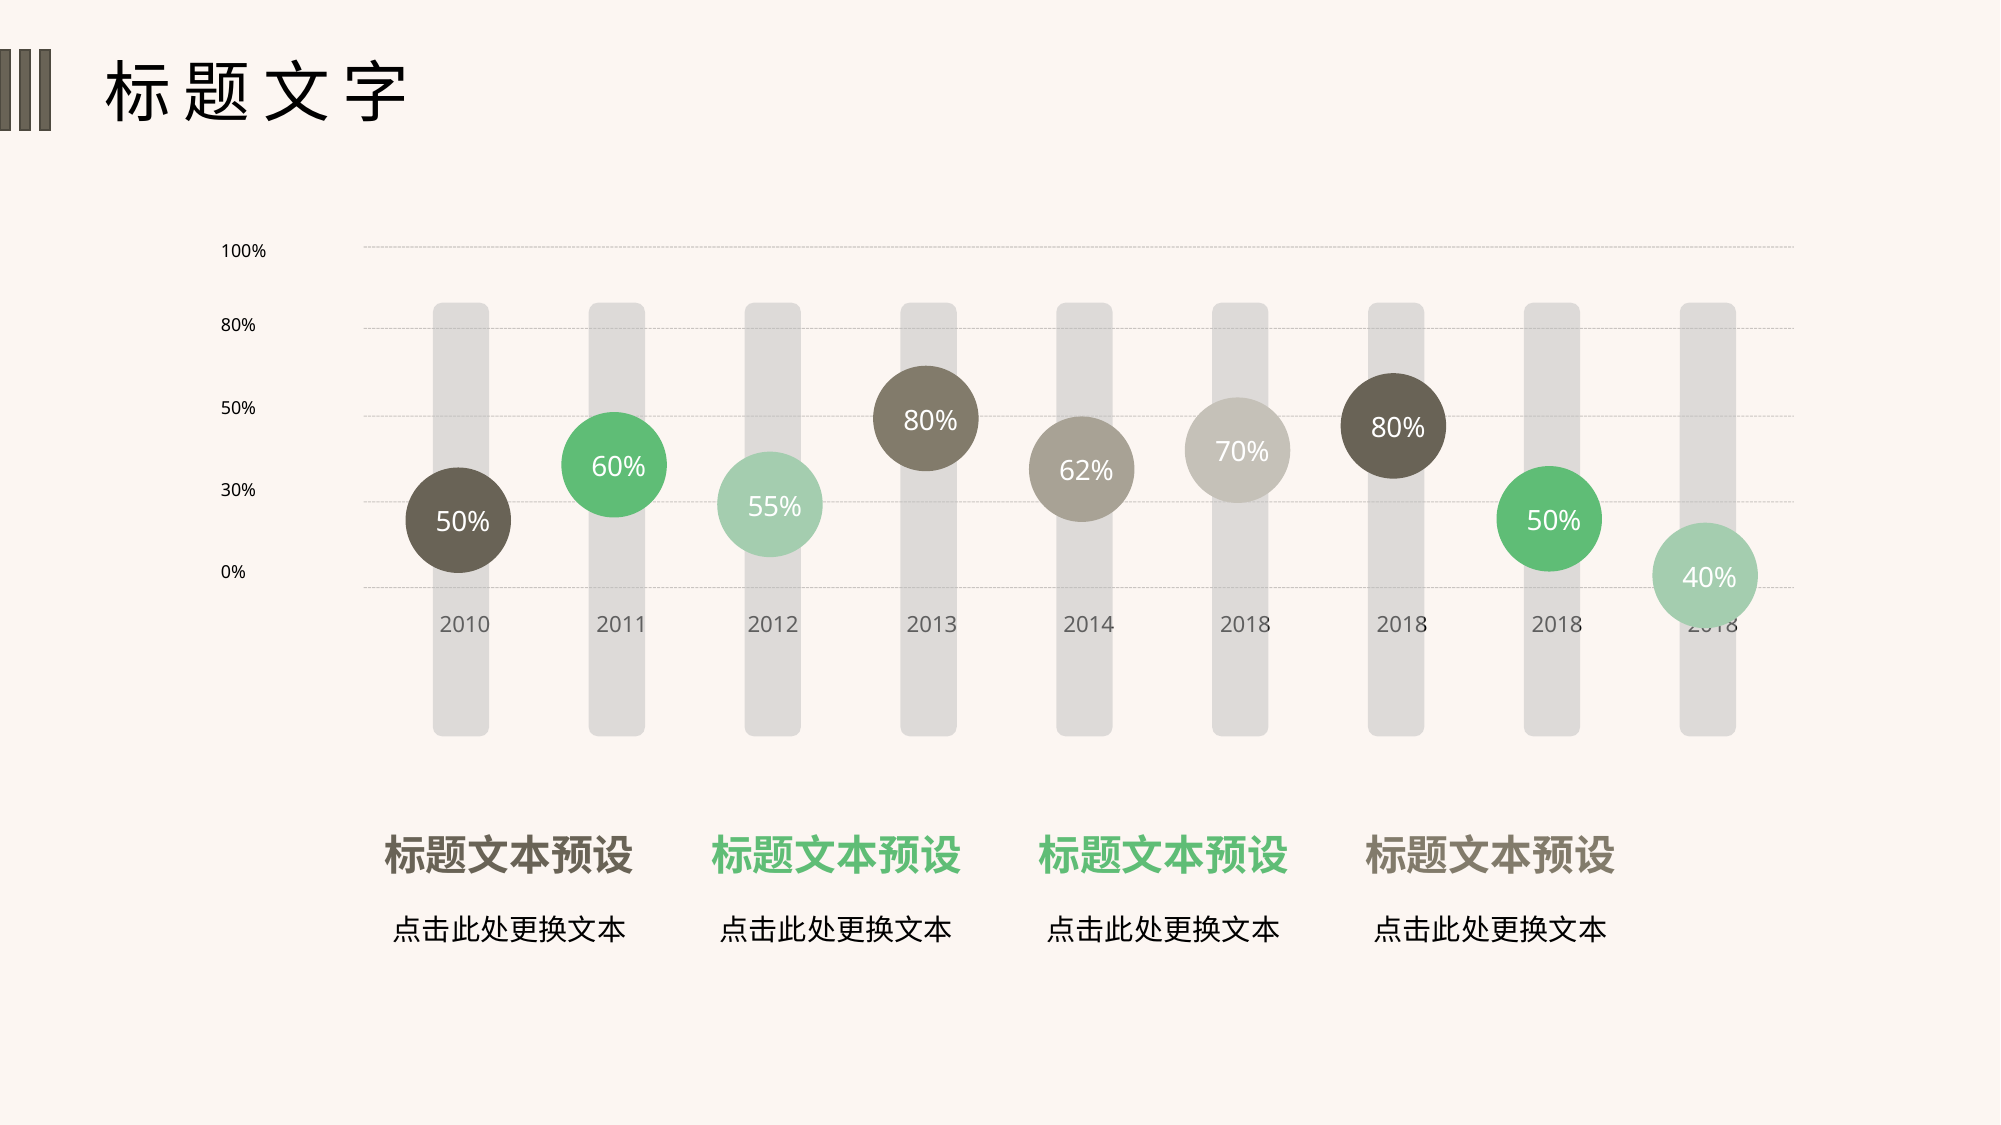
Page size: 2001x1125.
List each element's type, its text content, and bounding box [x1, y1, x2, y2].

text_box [206, 231, 1794, 1040]
text_box 标题文字 [90, 41, 530, 137]
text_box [0, 49, 50, 131]
